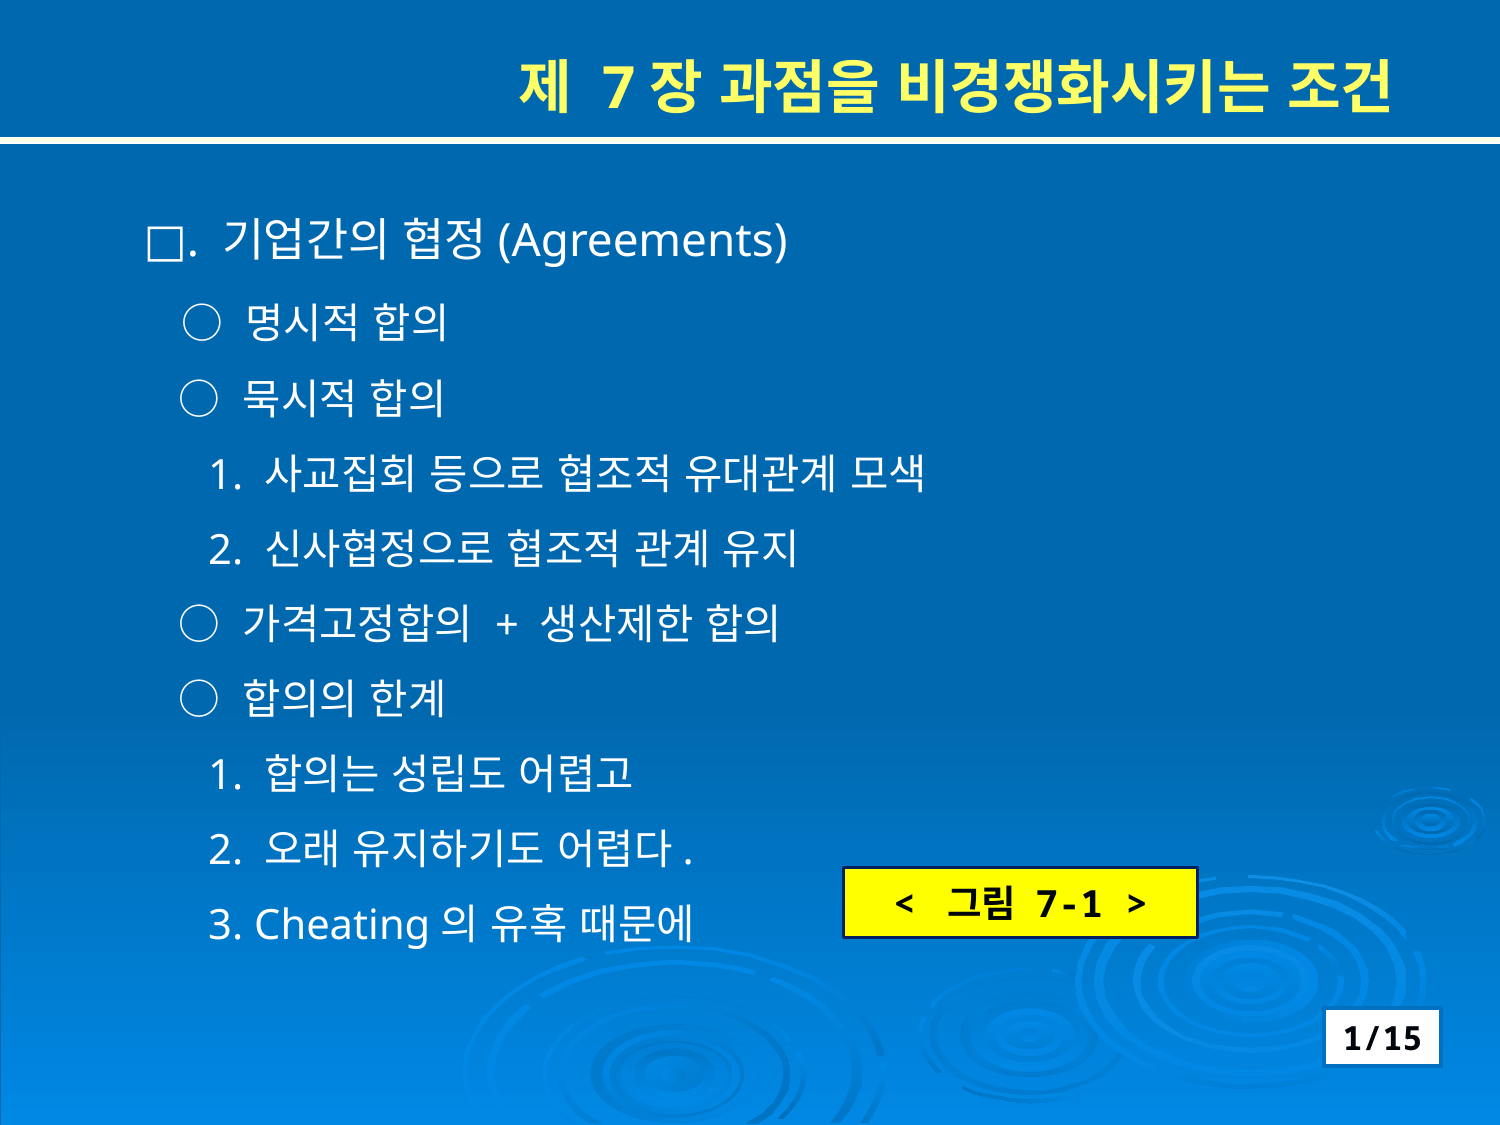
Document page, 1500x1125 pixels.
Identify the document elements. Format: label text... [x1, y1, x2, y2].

text_box 1/15 [1322, 1006, 1443, 1068]
text_box 제 7장 과점을 비경쟁화시키는 조건 [503, 42, 1477, 128]
text_box [0, 137, 1500, 144]
text_box □. 기업간의 협정(Agreements) ○ 명시적 합의 ○ 묵시적 합의 1. 사교집회 등으로 협조적 유대관계 모색 2. 신사협정으로 협조적 관계 유지 ○ 가격고정합의 + 생산제한 합의 ○ 합의의 한계 1. 합의는 성립도 어렵고 2. 오래 유지하기도 어렵다. 3. Cheating의 유혹 때문에 [128, 175, 1325, 1035]
text_box < 그림 7-1 > [842, 865, 1199, 940]
